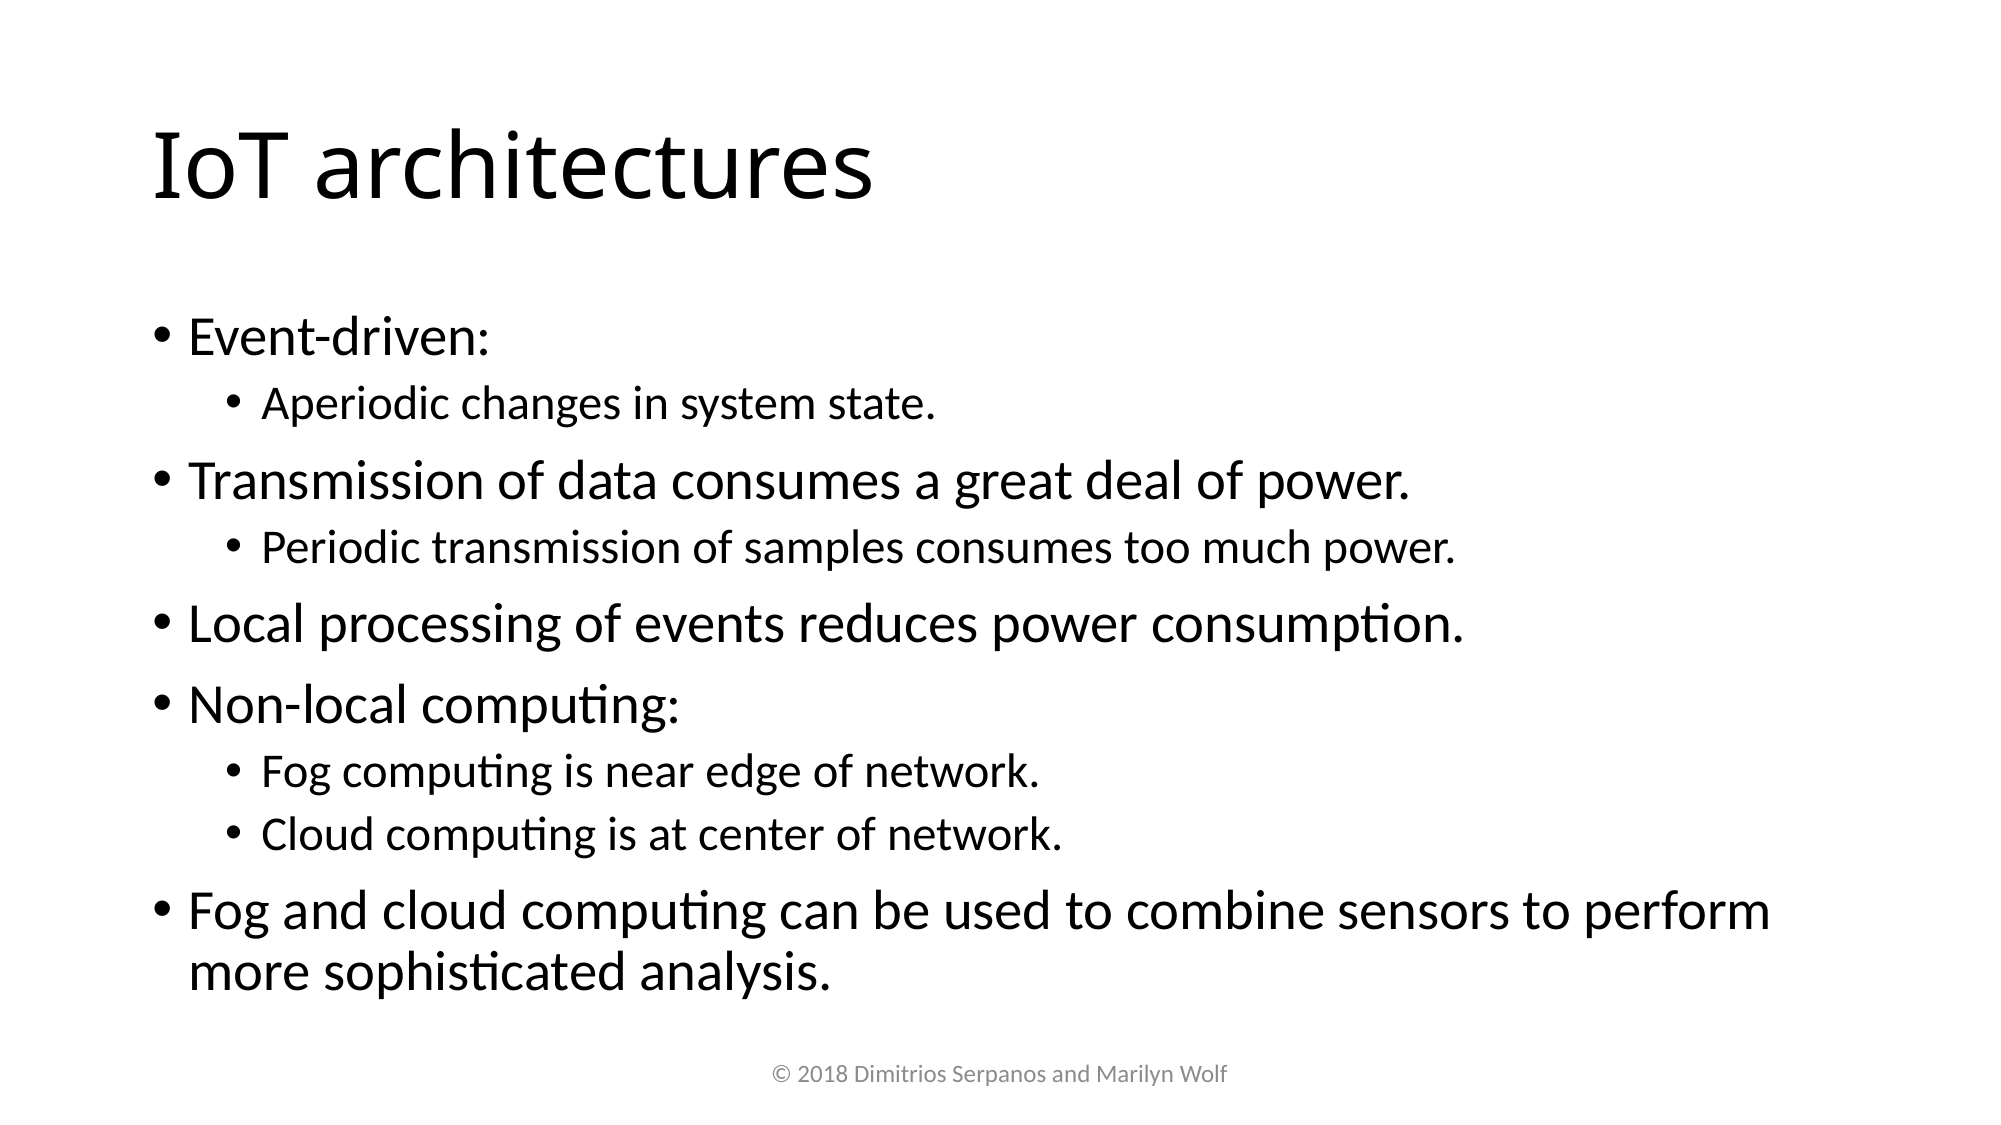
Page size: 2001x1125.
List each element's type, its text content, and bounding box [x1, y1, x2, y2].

list Event-driven: Aperiodic changes in system state. Transmission of data consumes a great deal of power. Periodic transmission of samples consumes too much power. Local processing of events reduces power consumption. Non-local computing: Fog computing is near edge of network. Cloud computing is at center of network. Fog and cloud computing can be used to combine sensors to perform more sophisticated analysis. [137, 299, 1863, 1014]
title IoT architectures [137, 59, 1863, 278]
footer © 2018 Dimitrios Serpanos and Marilyn Wolf [662, 1042, 1338, 1103]
